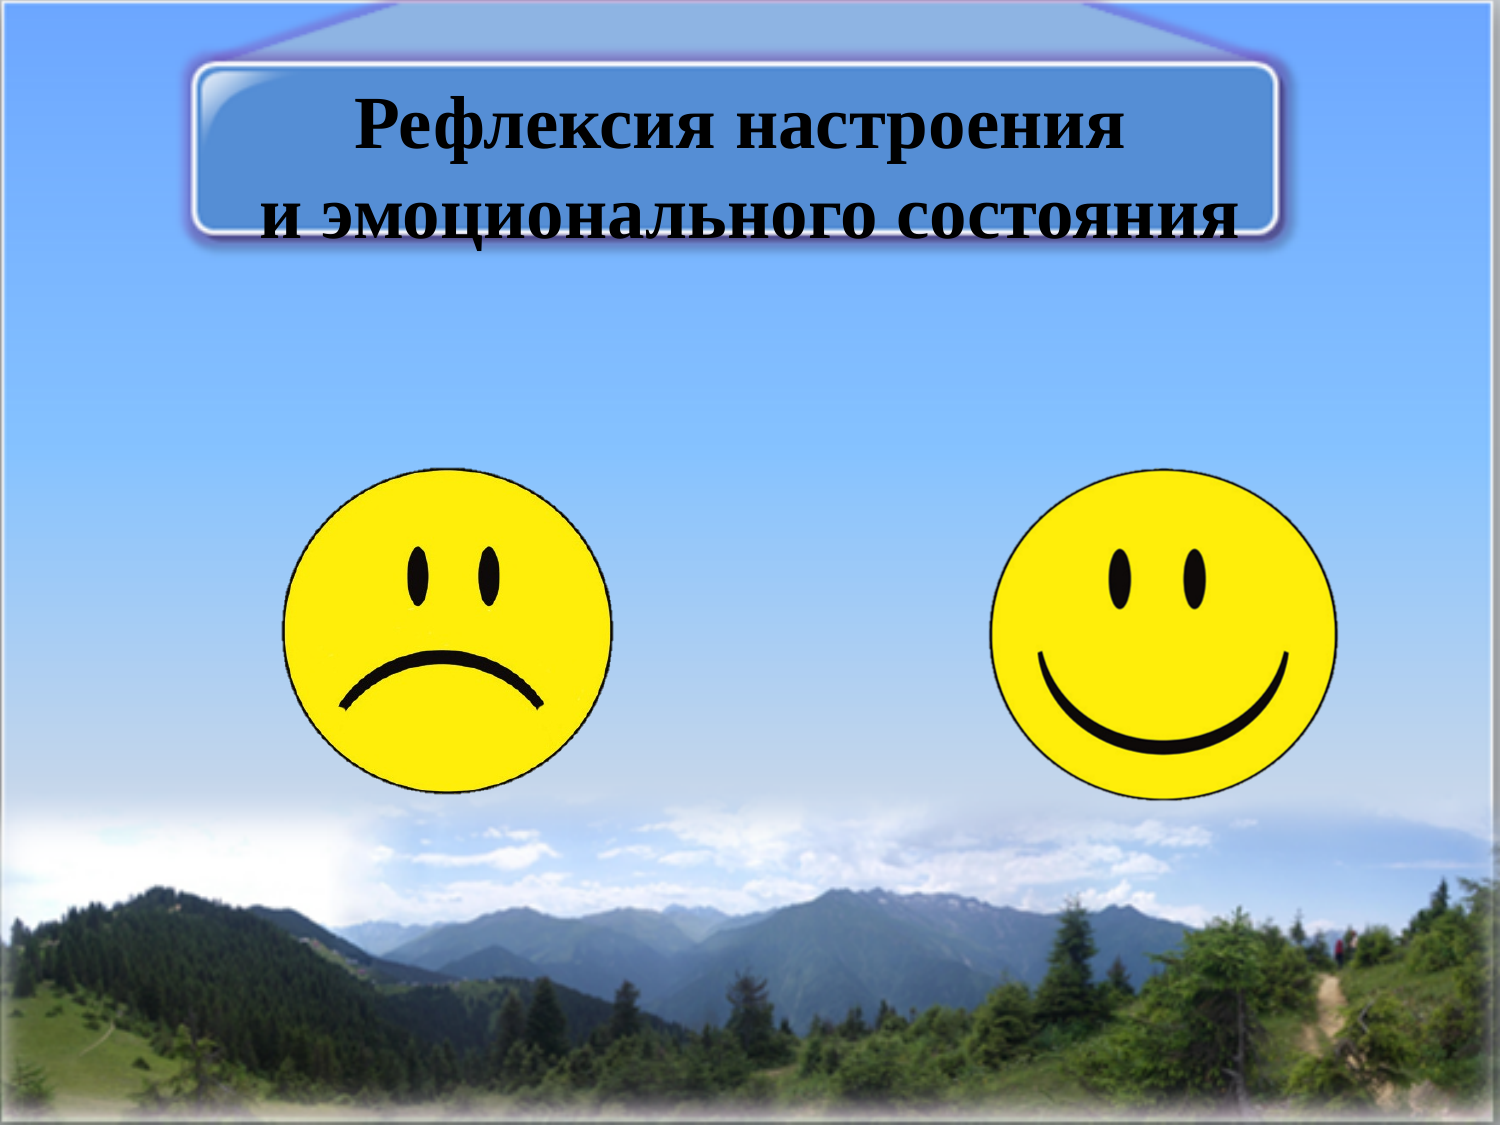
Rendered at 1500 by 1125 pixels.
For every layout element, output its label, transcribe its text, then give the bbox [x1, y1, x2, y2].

text_box [466, 634, 1111, 895]
picture [0, 0, 1500, 1125]
text_box Рефлексия настроения и эмоционального состояния [218, 66, 1282, 262]
